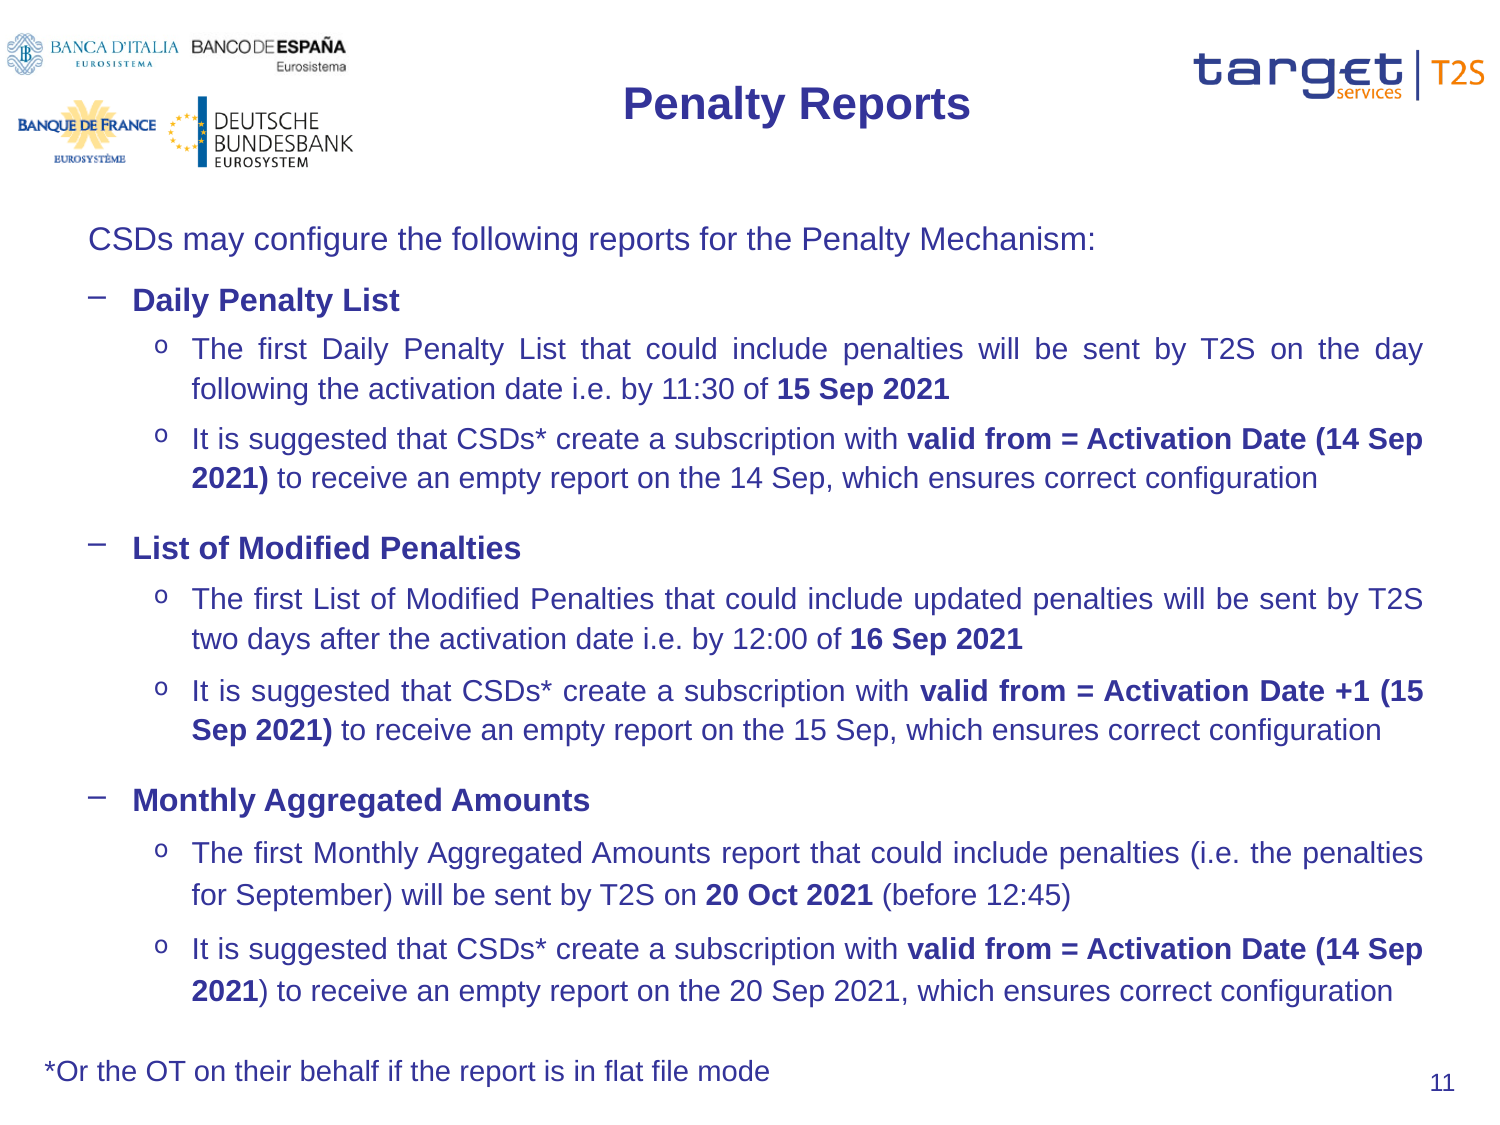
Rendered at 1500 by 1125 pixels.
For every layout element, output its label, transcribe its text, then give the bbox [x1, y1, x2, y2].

slide_number 11 [1120, 1058, 1471, 1125]
picture [5, 32, 180, 80]
picture [1163, 0, 1500, 153]
picture [5, 91, 348, 173]
list CSDs may configure the following reports for the Penalty Mechanism: Daily Penalty List The first Daily Penalty List that could include penalties will be sent by T2S on the day following the activation date i.e. by 11:30 of 15 Sep 2021 It is suggested that CSDs* create a subscription with valid from = Activation Date (14 Sep 2021) to receive an empty report on the 14 Sep, which ensures correct configuration List of Modified Penalties The first List of Modified Penalties that could include updated penalties will be sent by T2S two days after the activation date i.e. by 12:00 of 16 Sep 2021 It is suggested that CSDs* create a subscription with valid from = Activation Date +1 (15 Sep 2021) to receive an empty report on the 15 Sep, which ensures correct configuration Monthly Aggregated Amounts The first Monthly Aggregated Amounts report that could include penalties (i.e. the penalties for September) will be sent by T2S on 20 Oct 2021 (before 12:45) It is suggested that CSDs* create a subscription with valid from = Activation Date (14 Sep 2021) to receive an empty report on the 20 Sep 2021, which ensures correct configuration *Or the OT on their behalf if the report is in flat file mode [29, 207, 1439, 1071]
picture [189, 32, 348, 76]
title Penalty Reports [348, 29, 1247, 173]
